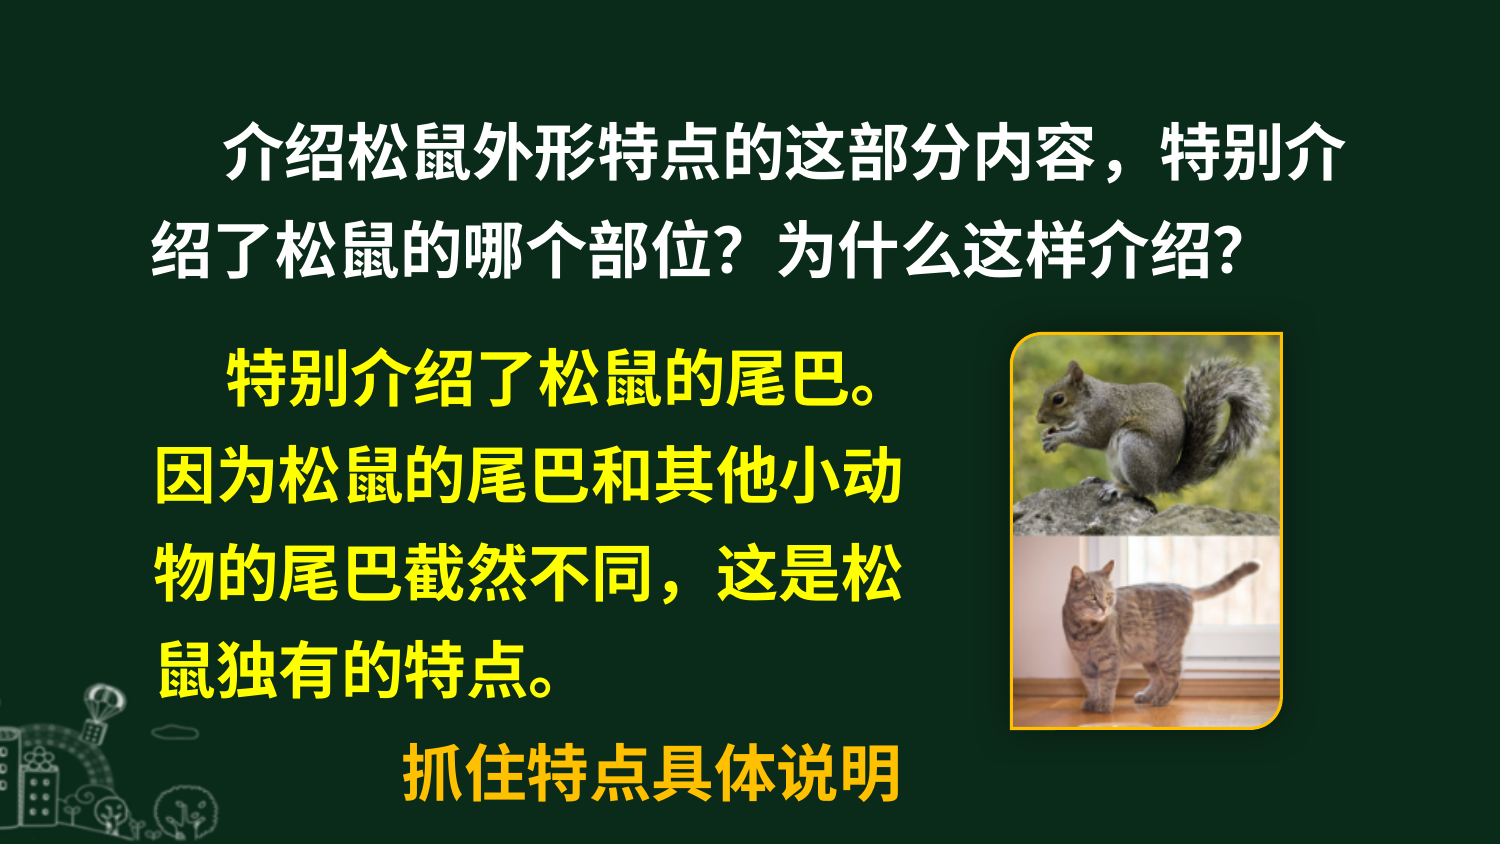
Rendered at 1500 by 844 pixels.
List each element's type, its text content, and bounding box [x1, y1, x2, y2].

text_box 特别介绍了松鼠的尾巴。因为松鼠的尾巴和其他小动物的尾巴截然不同，这是松鼠独有的特点。 [139, 309, 938, 714]
text_box 抓住特点具体说明 [386, 704, 957, 817]
text_box 介绍松鼠外形特点的这部分内容，特别介绍了松鼠的哪个部位？为什么这样介绍？ [139, 85, 1382, 292]
picture [0, 0, 1500, 844]
